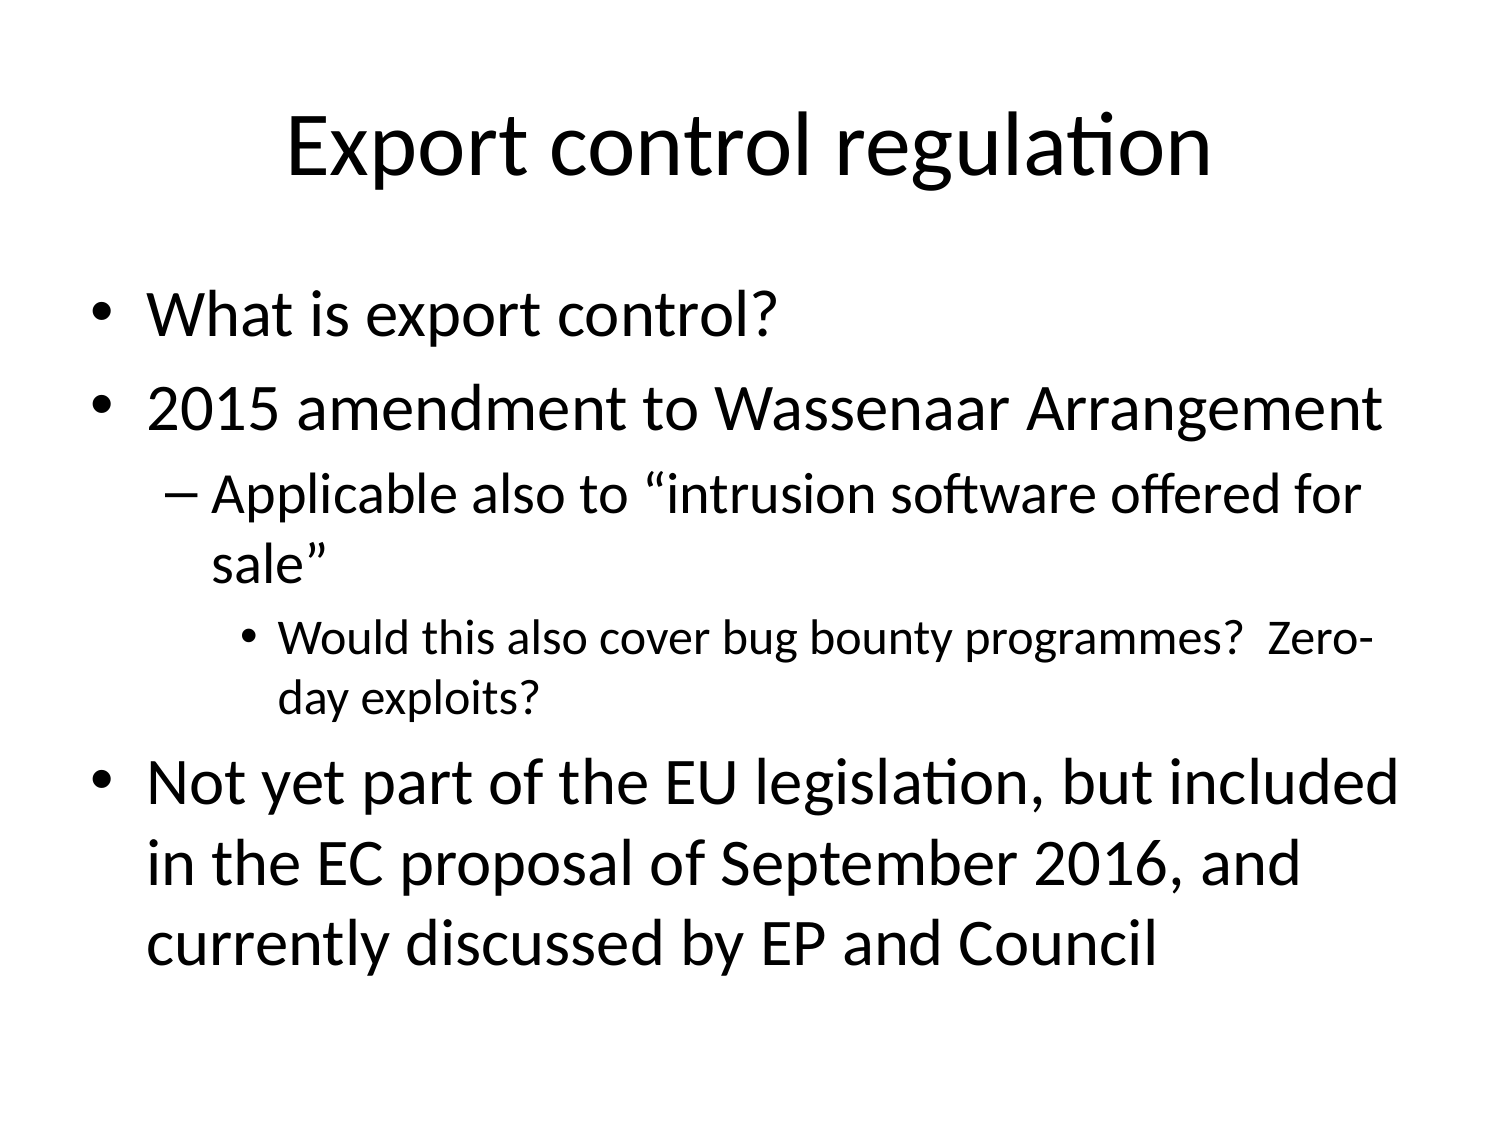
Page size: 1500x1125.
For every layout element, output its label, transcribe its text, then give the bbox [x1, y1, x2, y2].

title Export control regulation [75, 45, 1425, 233]
list What is export control? 2015 amendment to Wassenaar Arrangement Applicable also to “intrusion software offered for sale” Would this also cover bug bounty programmes? Zero-day exploits? Not yet part of the EU legislation, but included in the EC proposal of September 2016, and currently discussed by EP and Council [75, 262, 1425, 1005]
